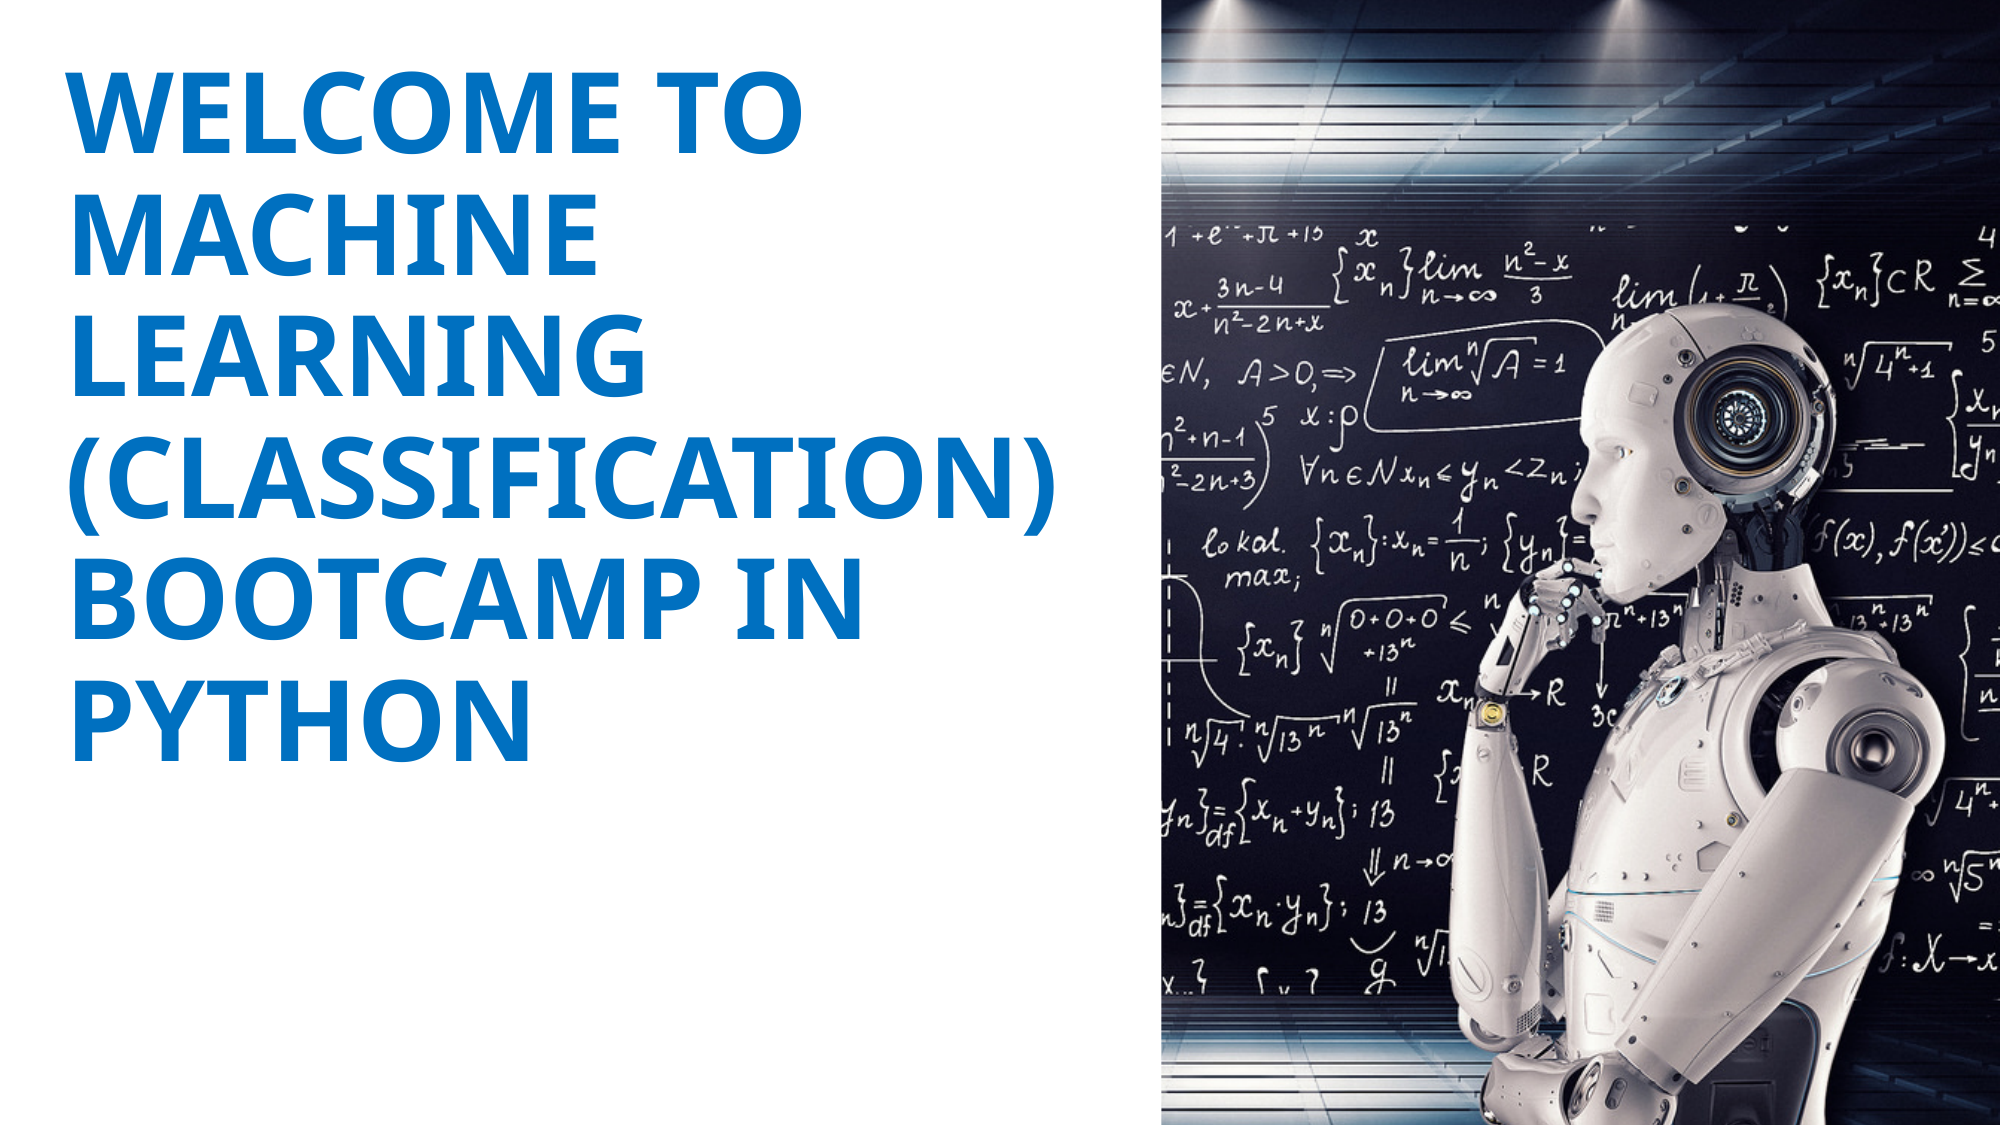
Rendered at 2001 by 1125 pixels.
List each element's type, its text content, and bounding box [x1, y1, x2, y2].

picture [1160, 0, 2000, 1125]
text_box WELCOME TO MACHINE LEARNING (CLASSIFICATION) BOOTCAMP IN PYTHON [50, 312, 1075, 530]
